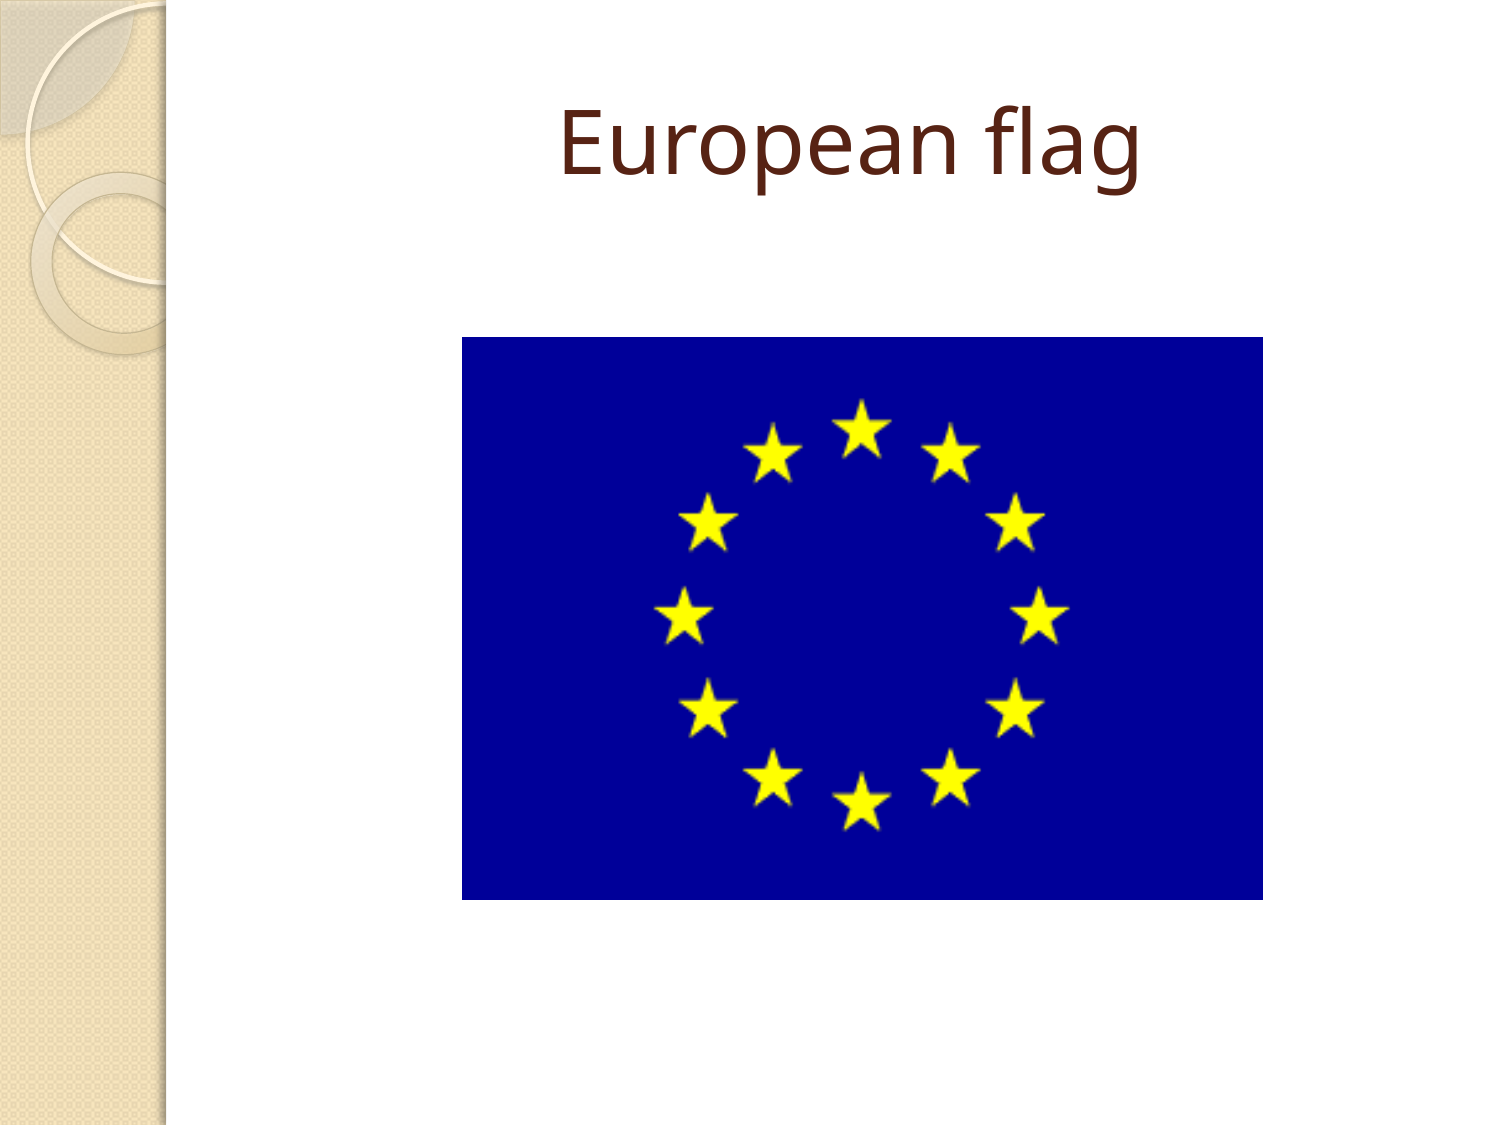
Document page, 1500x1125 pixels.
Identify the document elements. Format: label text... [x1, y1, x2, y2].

title European flag [235, 45, 1466, 233]
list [462, 337, 1263, 901]
